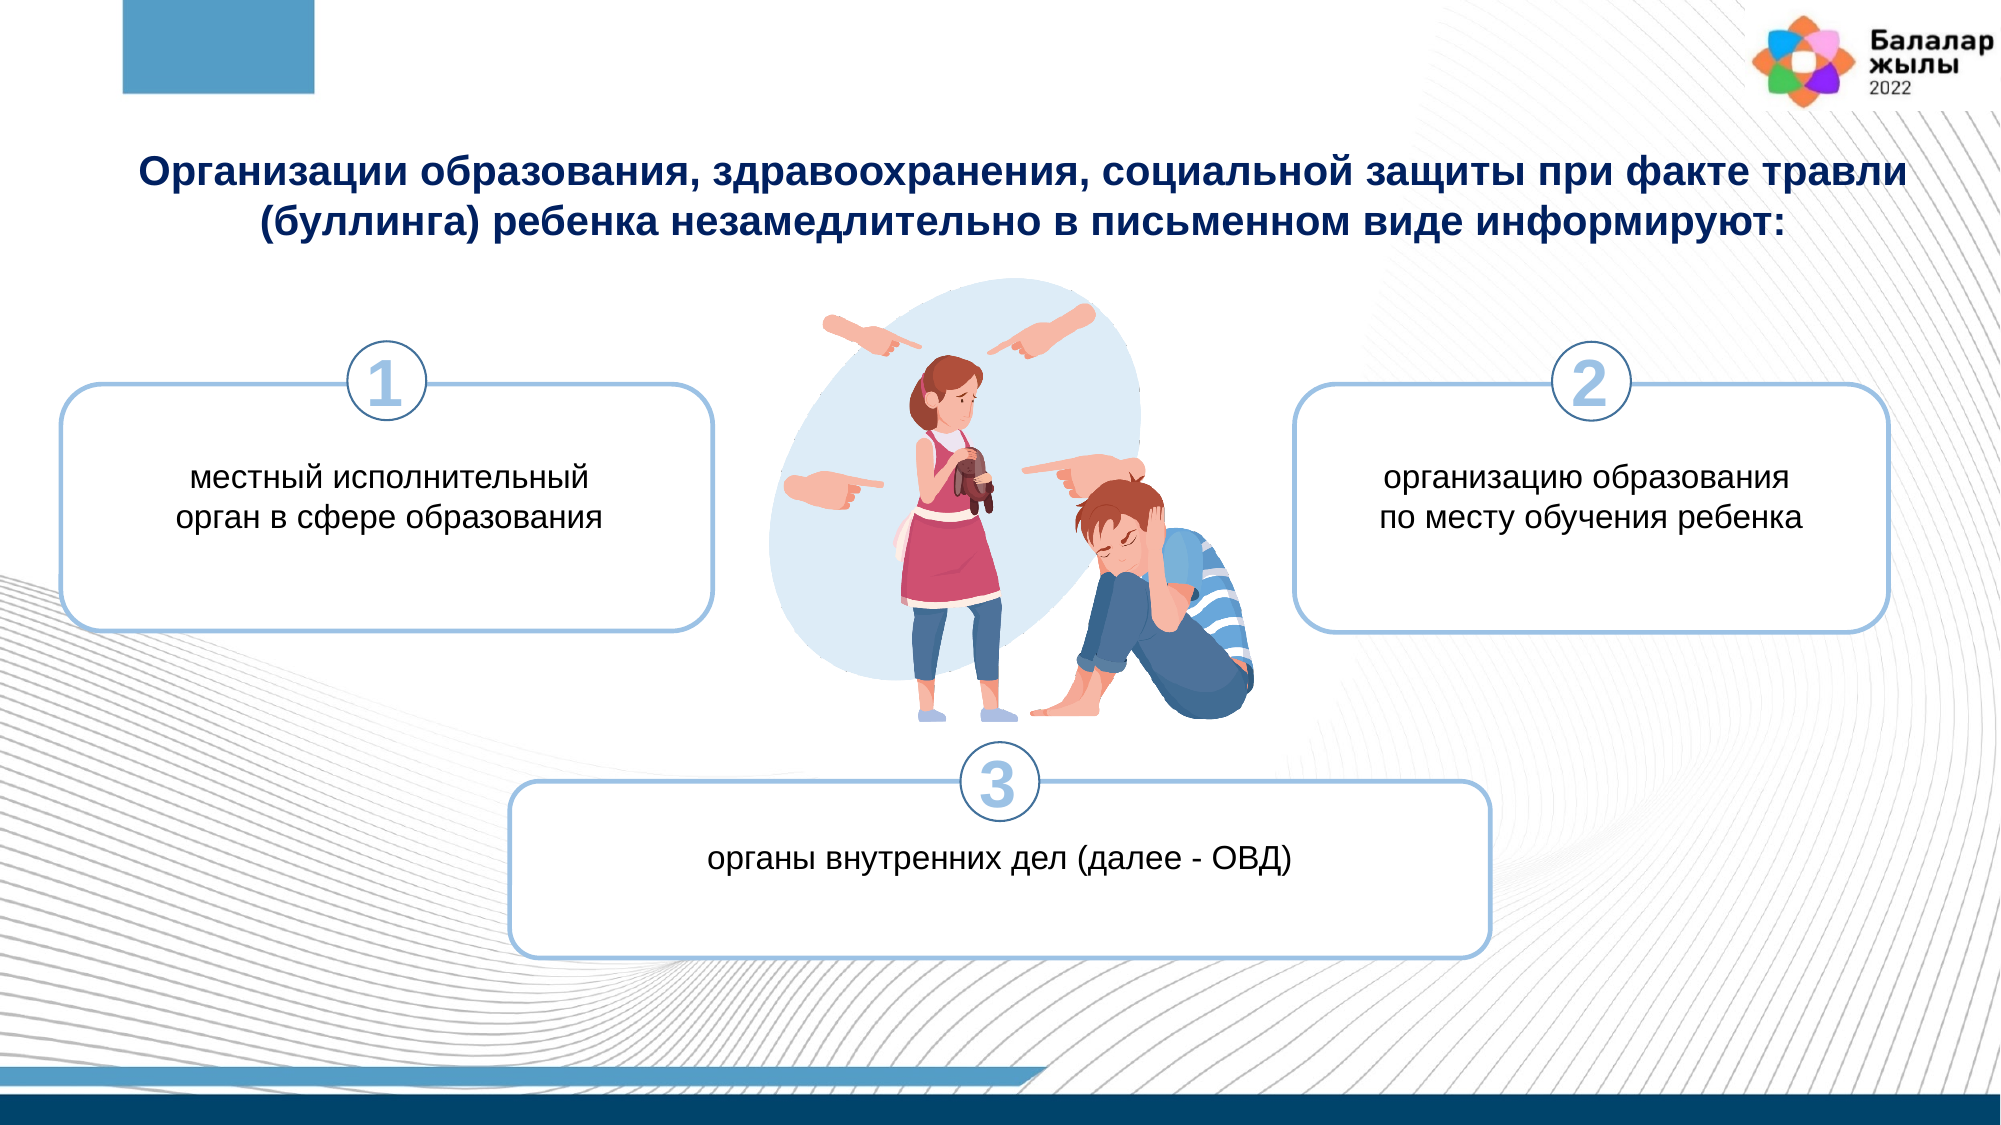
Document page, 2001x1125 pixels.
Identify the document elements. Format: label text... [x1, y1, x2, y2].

text_box 2 [1556, 332, 1620, 428]
text_box Организации образования, здравоохранения, социальной защиты при факте травли (буллинга) ребенка незамедлительно в письменном виде информируют: [80, 136, 1967, 252]
text_box 1 [351, 332, 416, 428]
text_box [509, 781, 1491, 958]
text_box [1294, 384, 1889, 633]
text_box 3 [964, 733, 1029, 828]
text_box [60, 384, 713, 632]
text_box [960, 765, 964, 798]
text_box организацию образования по месту обучения ребенка [1343, 447, 1840, 544]
picture [0, 0, 2001, 1125]
text_box [347, 364, 351, 398]
text_box местный исполнительный орган в сфере образования [142, 447, 638, 543]
text_box [416, 354, 427, 408]
text_box [1029, 755, 1040, 809]
text_box органы внутренних дел (далее - ОВД) [544, 829, 1456, 884]
text_box [1620, 353, 1631, 409]
text_box [1552, 364, 1556, 399]
